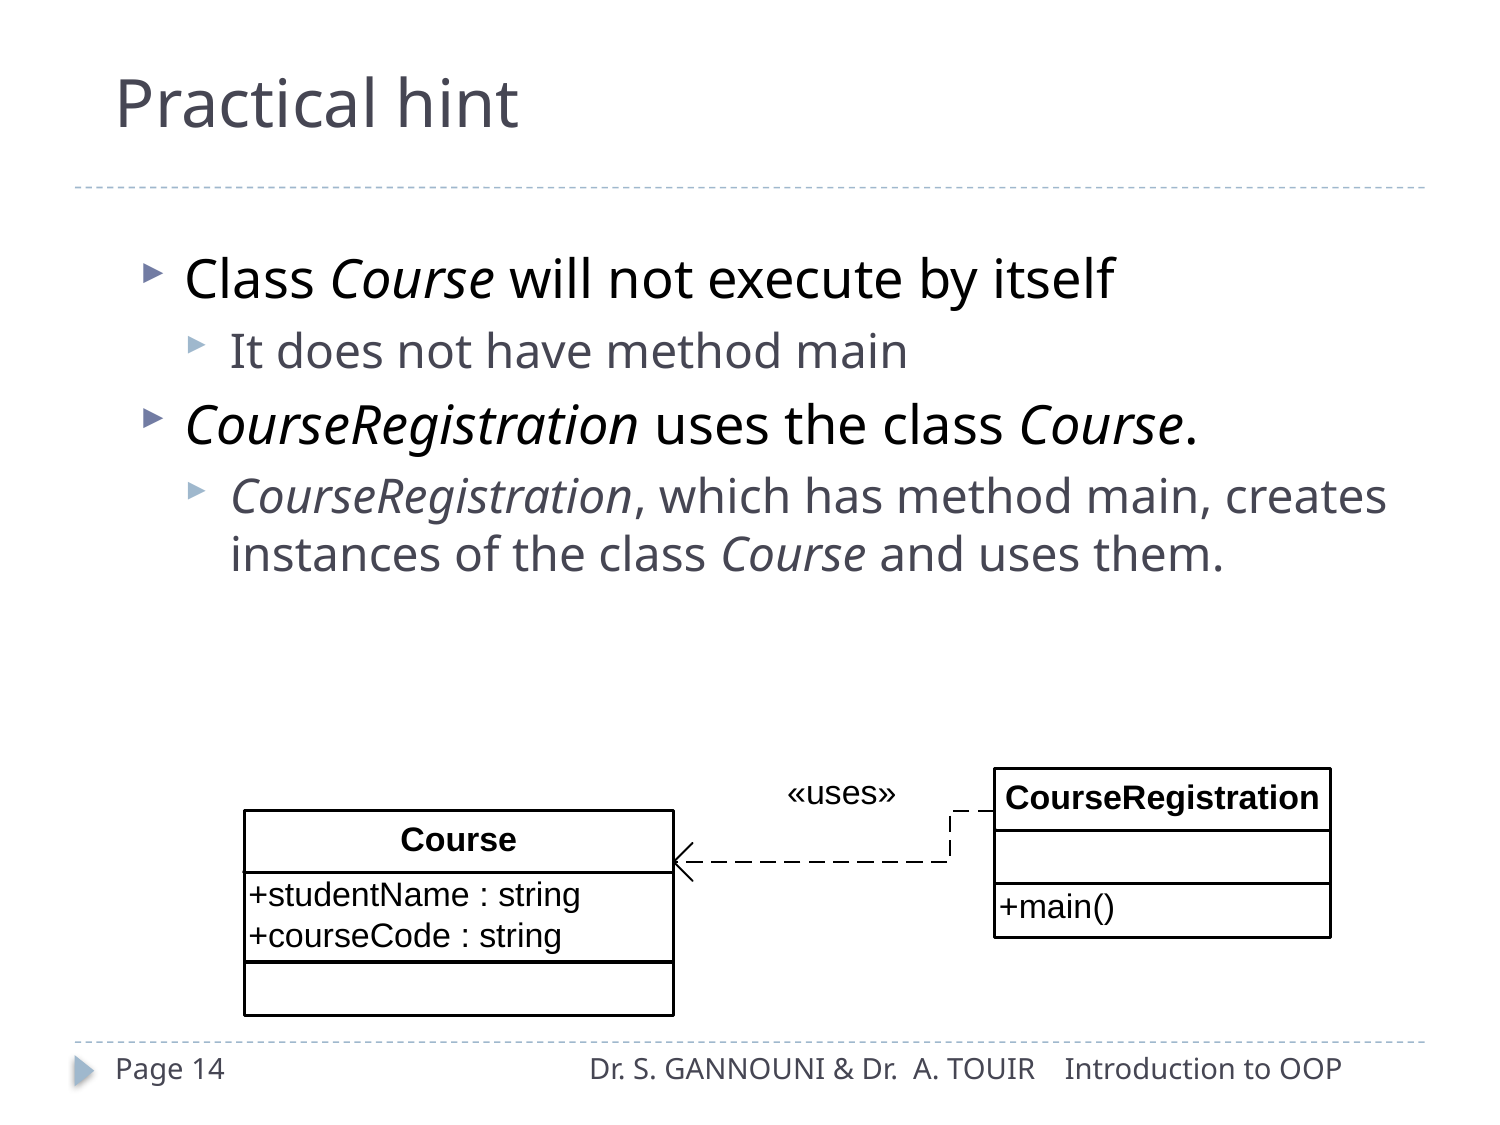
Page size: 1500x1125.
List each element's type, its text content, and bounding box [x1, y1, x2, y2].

title Practical hint [99, 50, 1375, 149]
slide_number Page 14 [100, 1042, 426, 1103]
slide_number Introduction to OOP [1051, 1042, 1426, 1103]
list Class Course will not execute by itself It does not have method main CourseRegistration uses the class Course. CourseRegistration, which has method main, creates instances of the class Course and uses them. [125, 237, 1450, 913]
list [237, 762, 1338, 1023]
footer Dr. S. GANNOUNI & Dr. A. TOUIR [475, 1042, 1051, 1103]
